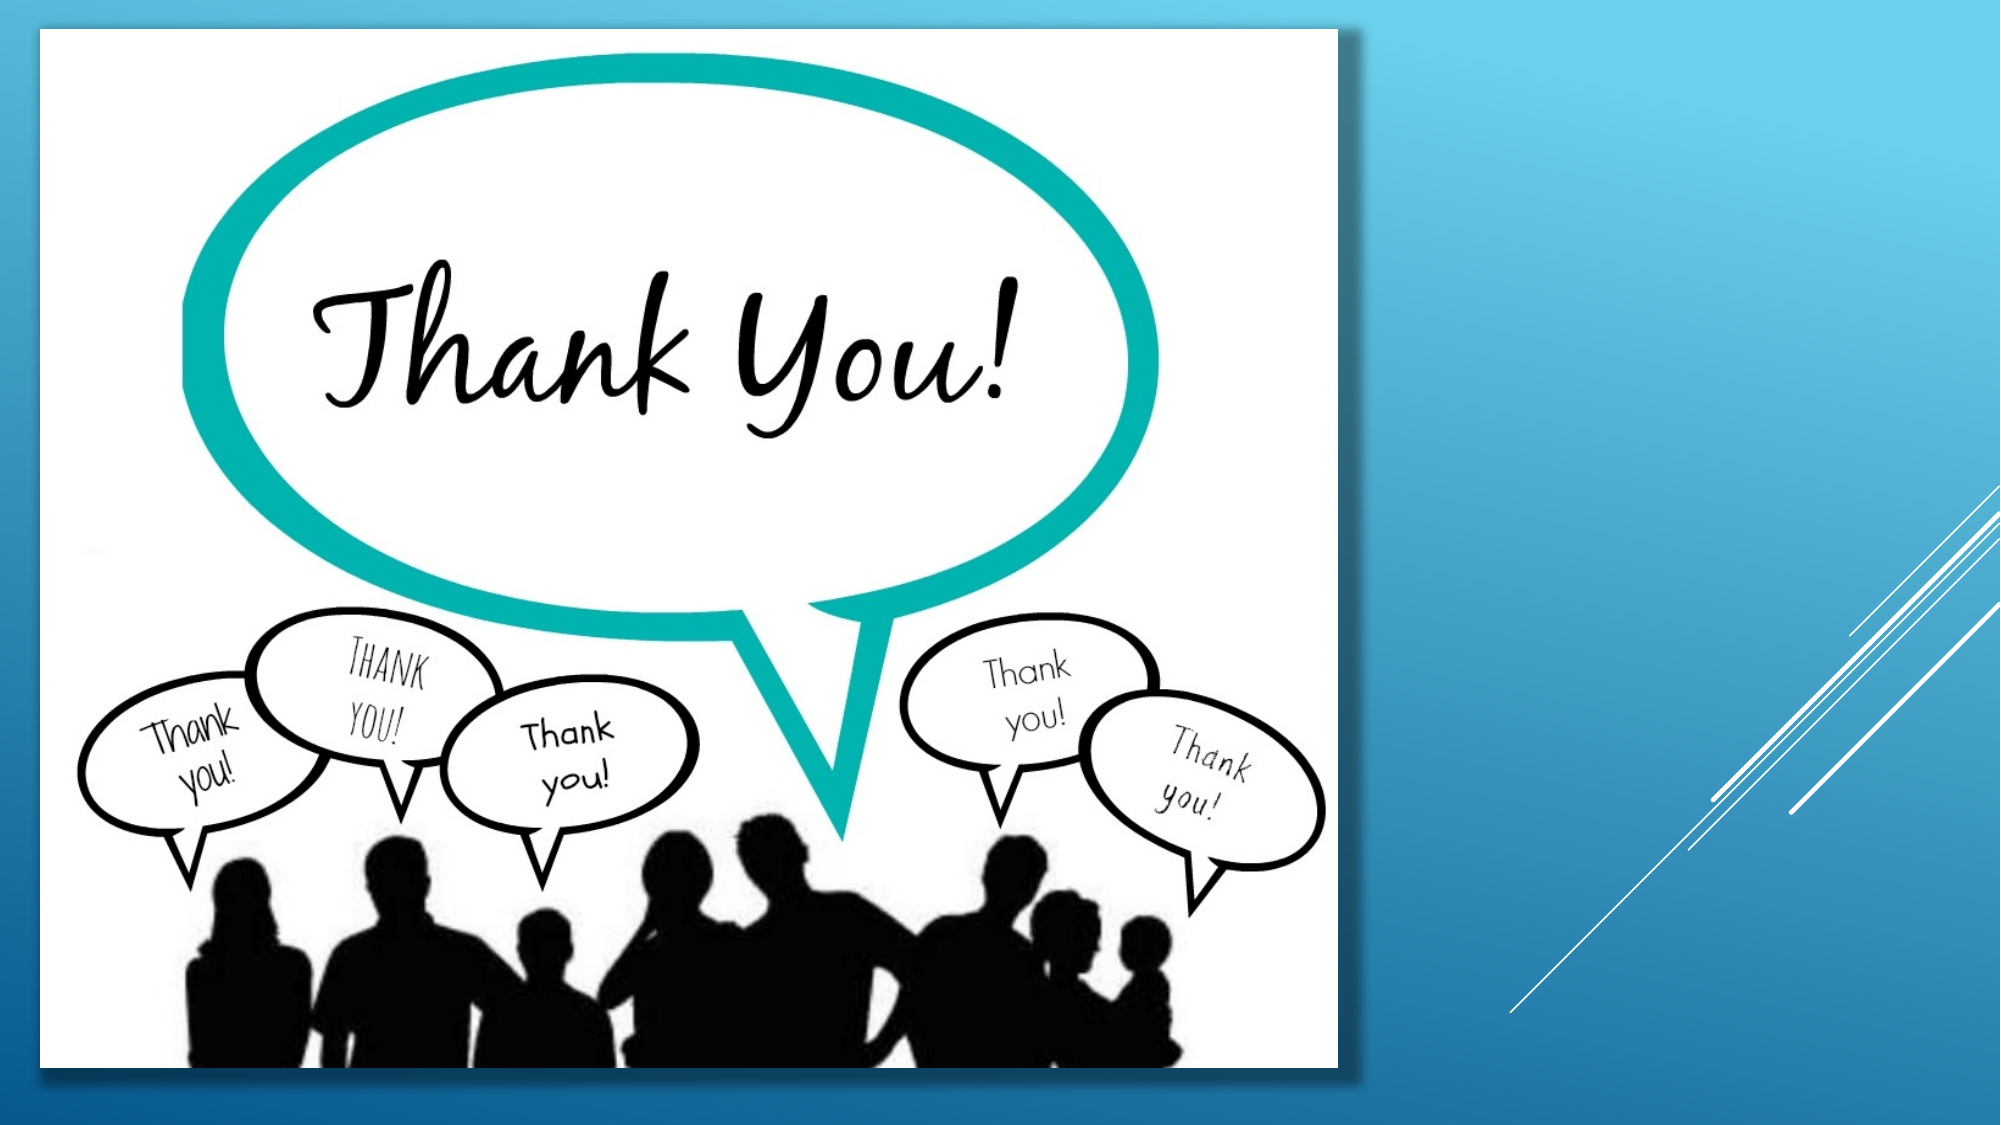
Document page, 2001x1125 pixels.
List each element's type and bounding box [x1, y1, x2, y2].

picture [40, 29, 1338, 1068]
